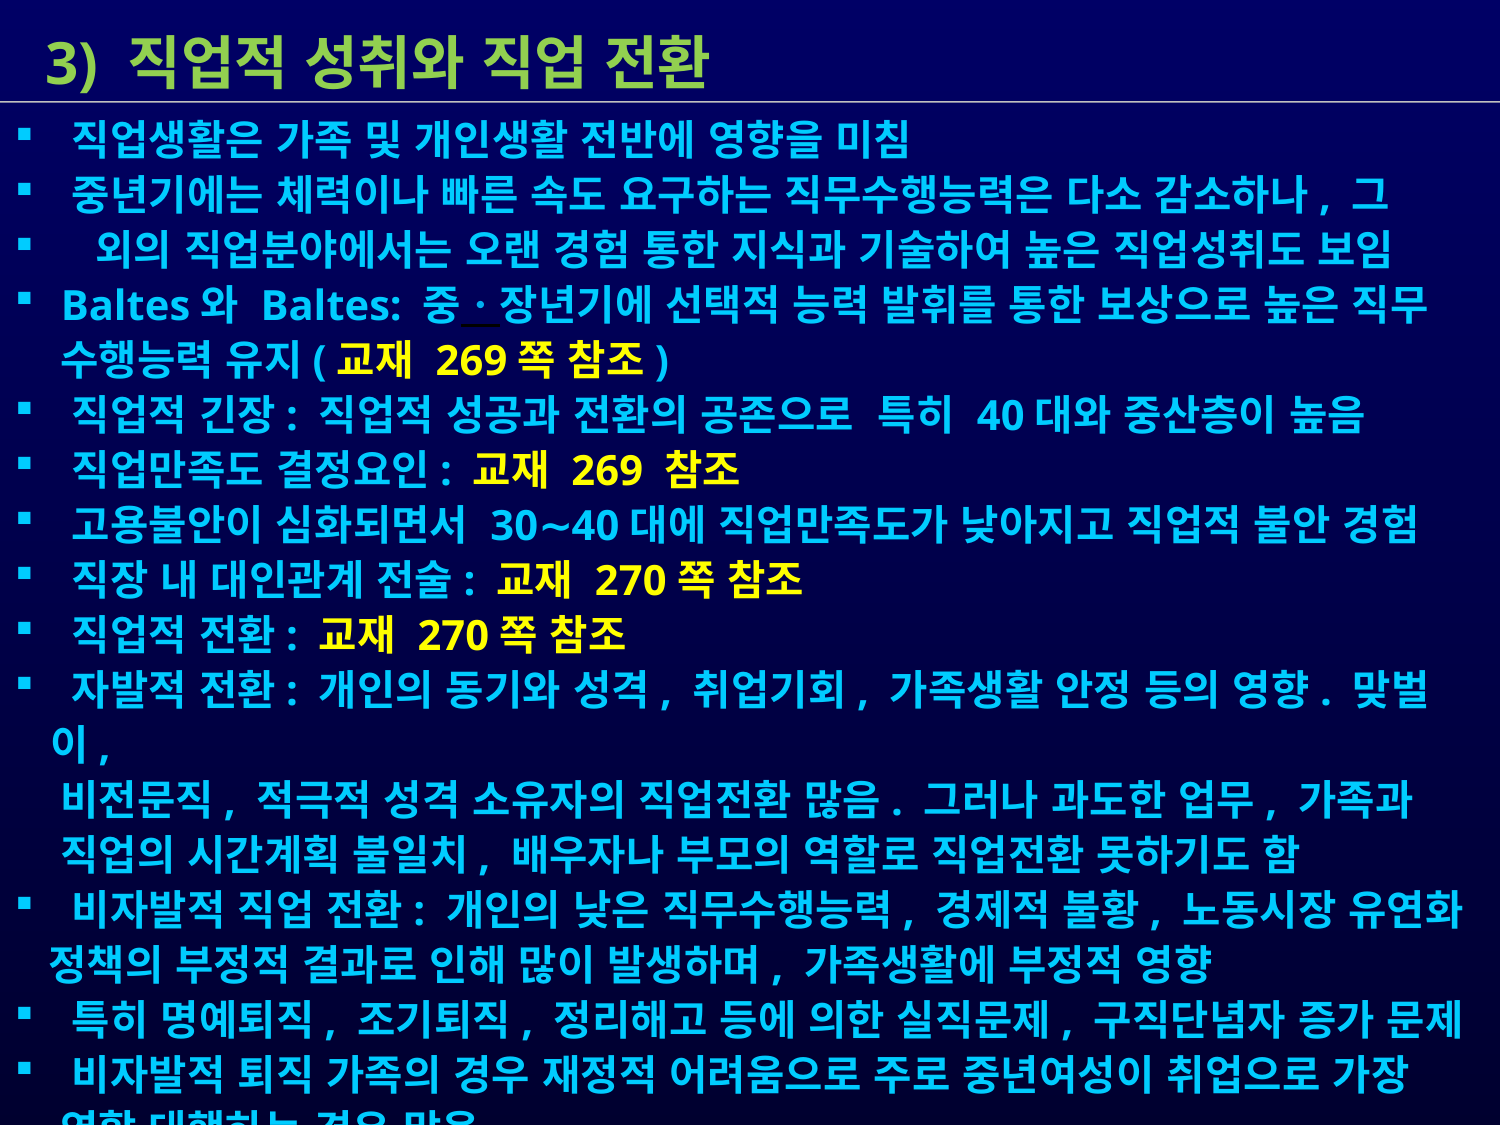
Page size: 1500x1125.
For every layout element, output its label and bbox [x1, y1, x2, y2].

text_box [0, 18, 1500, 1111]
